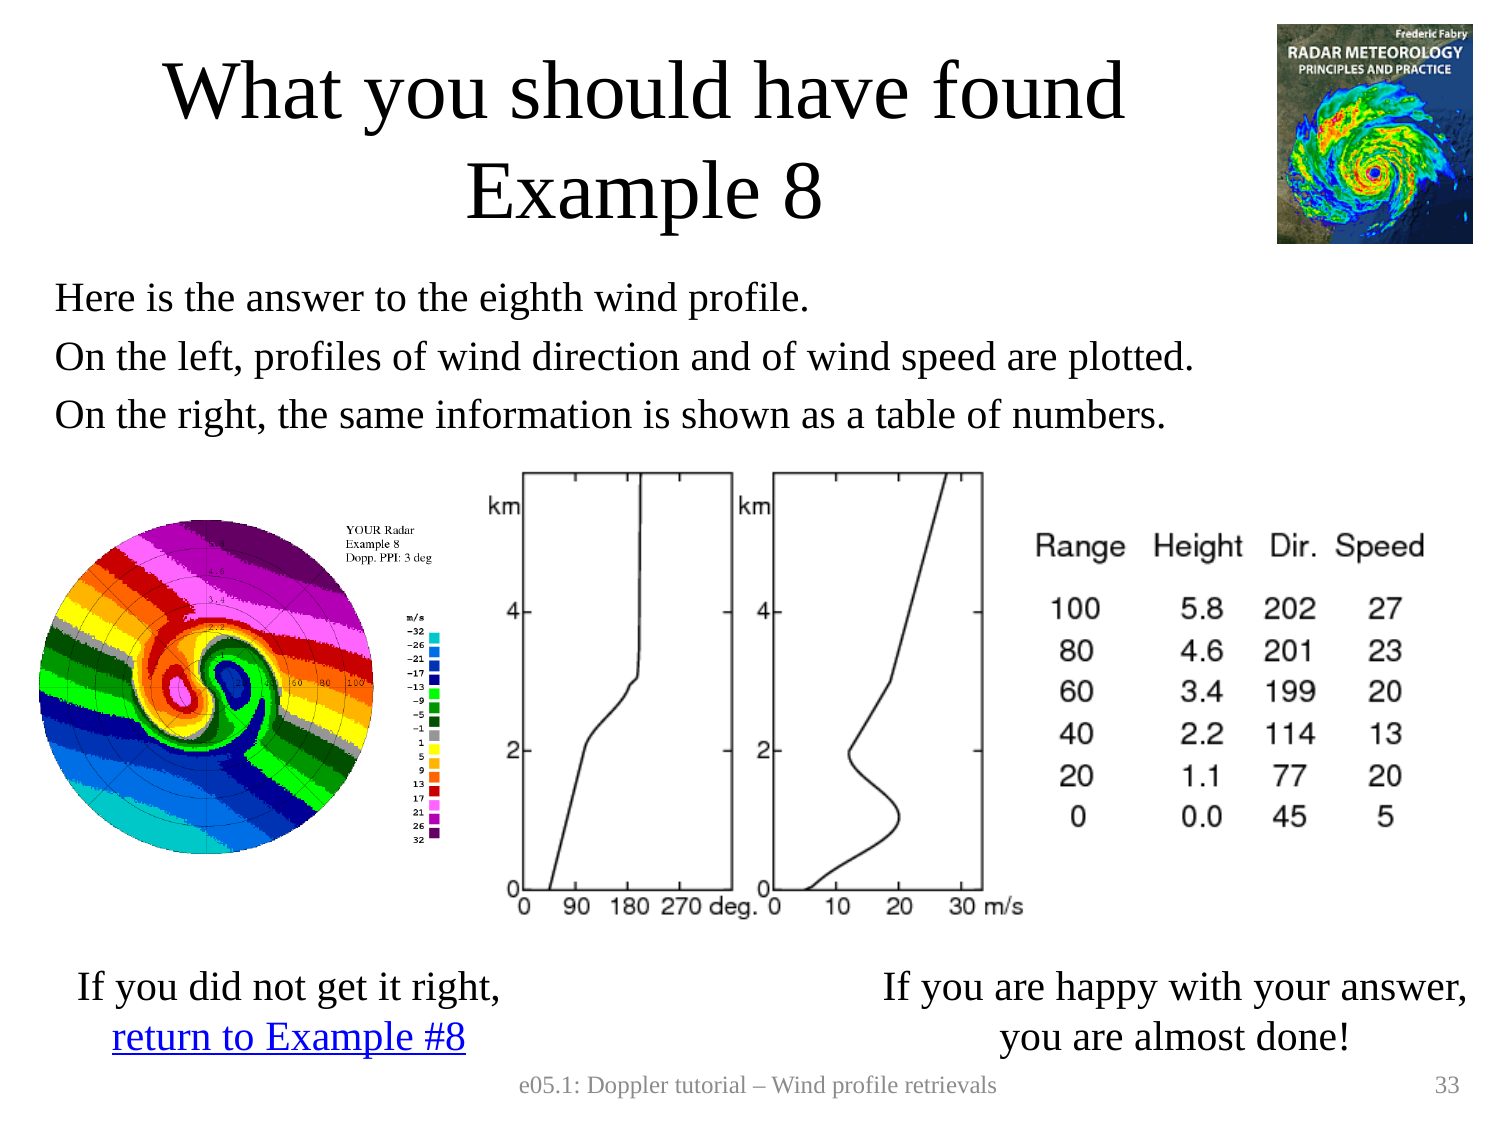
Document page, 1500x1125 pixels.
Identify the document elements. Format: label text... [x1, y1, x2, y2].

picture [488, 451, 1494, 933]
text_box If you are happy with your answer, you are almost done! [864, 951, 1487, 1078]
title What you should have found Example 8 [39, 26, 1250, 244]
list Here is the answer to the eighth wind profile. On the left, profiles of wind direction and of wind speed are plotted. On the right, the same information is shown as a table of numbers. [39, 262, 1475, 453]
text_box If you did not get it right, return to Example #8 [41, 951, 537, 1078]
footer e05.1: Doppler tutorial – Wind profile retrievals [169, 1053, 1348, 1113]
slide_number 33 [1374, 1078, 1475, 1113]
picture [39, 520, 440, 855]
picture [1277, 24, 1473, 244]
